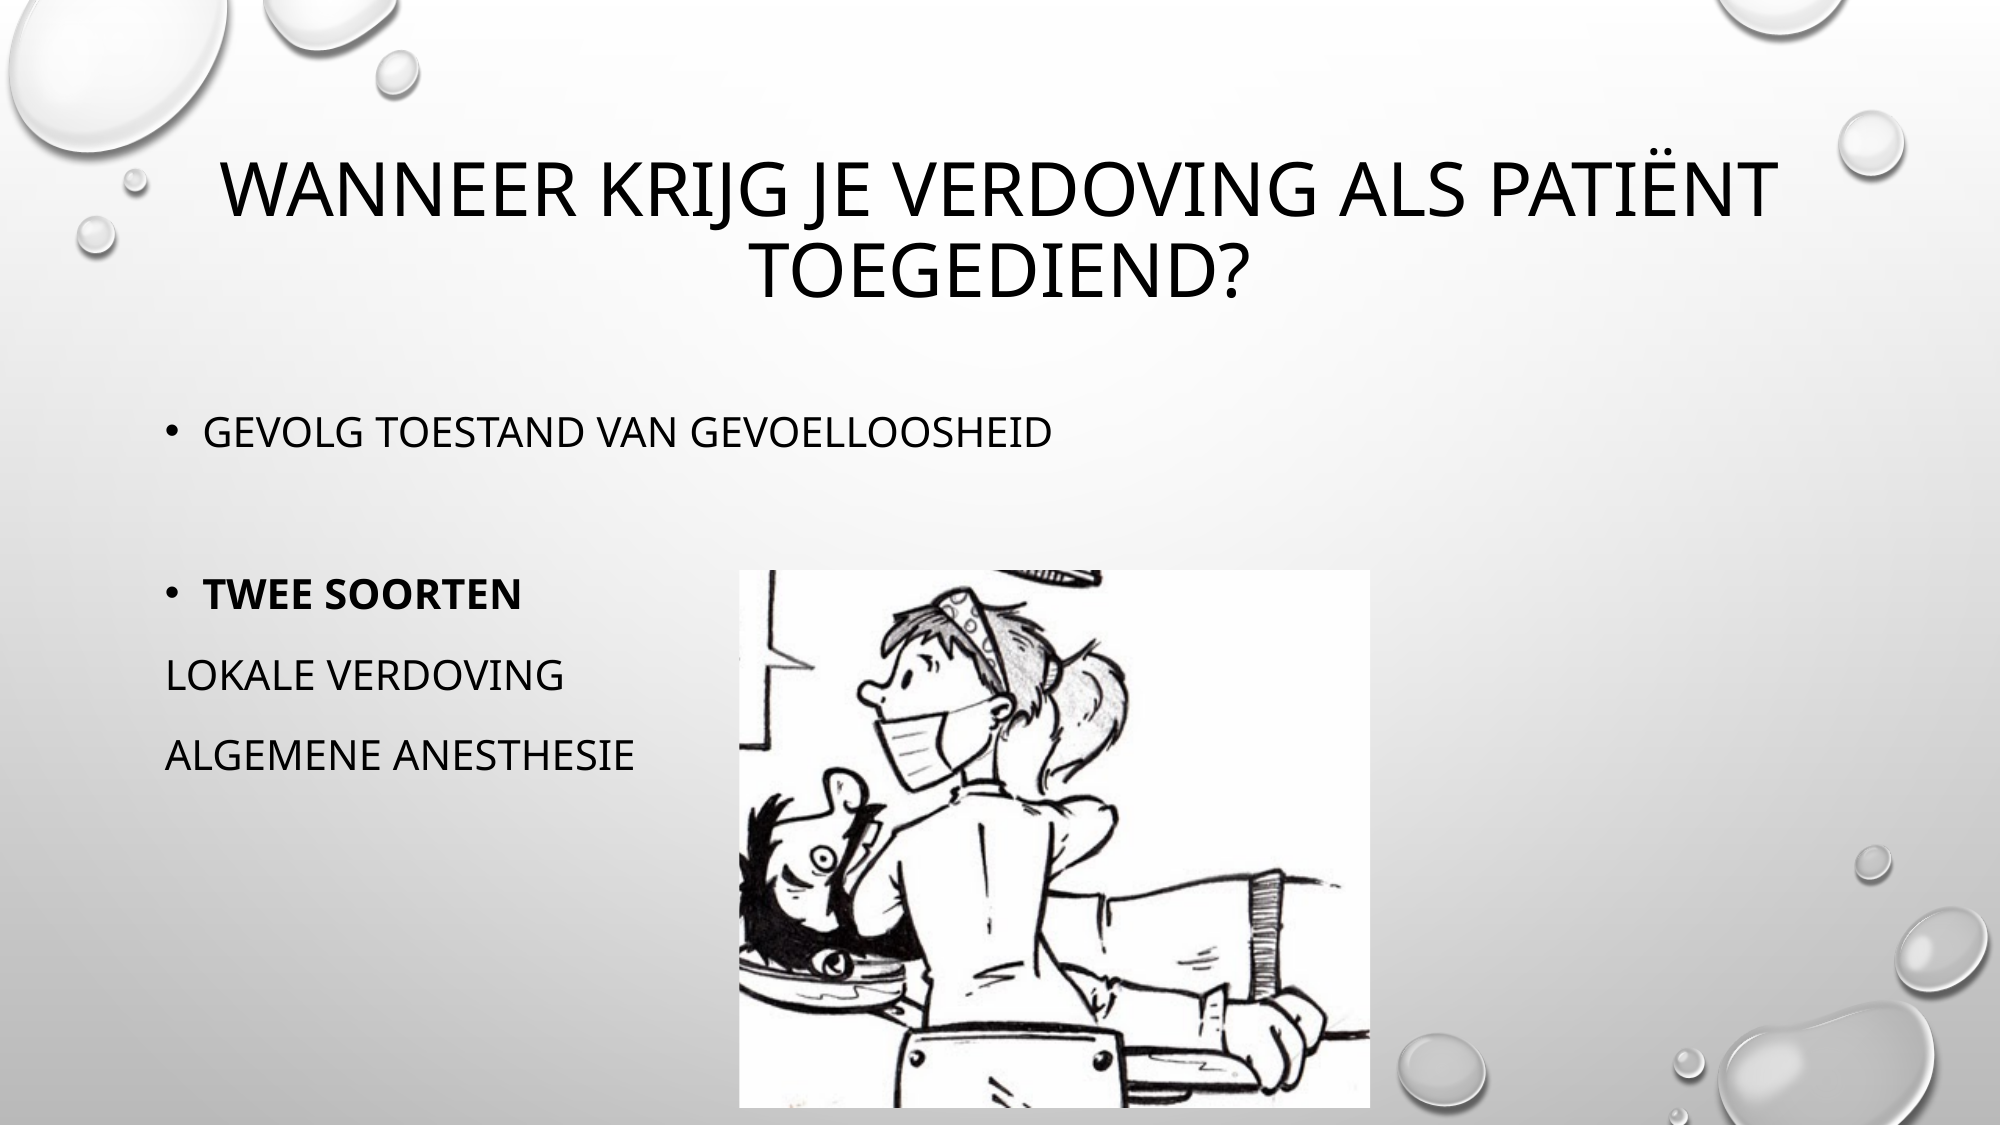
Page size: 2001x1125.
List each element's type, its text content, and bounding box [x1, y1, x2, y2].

list Gevolg toestand van gevoelloosheid Twee soorten Lokale verdoving Algemene anesthesie [149, 388, 1850, 950]
picture [0, 0, 2000, 1125]
title Wanneer krijg je verdoving als patiënt toegediend? [149, 101, 1851, 364]
